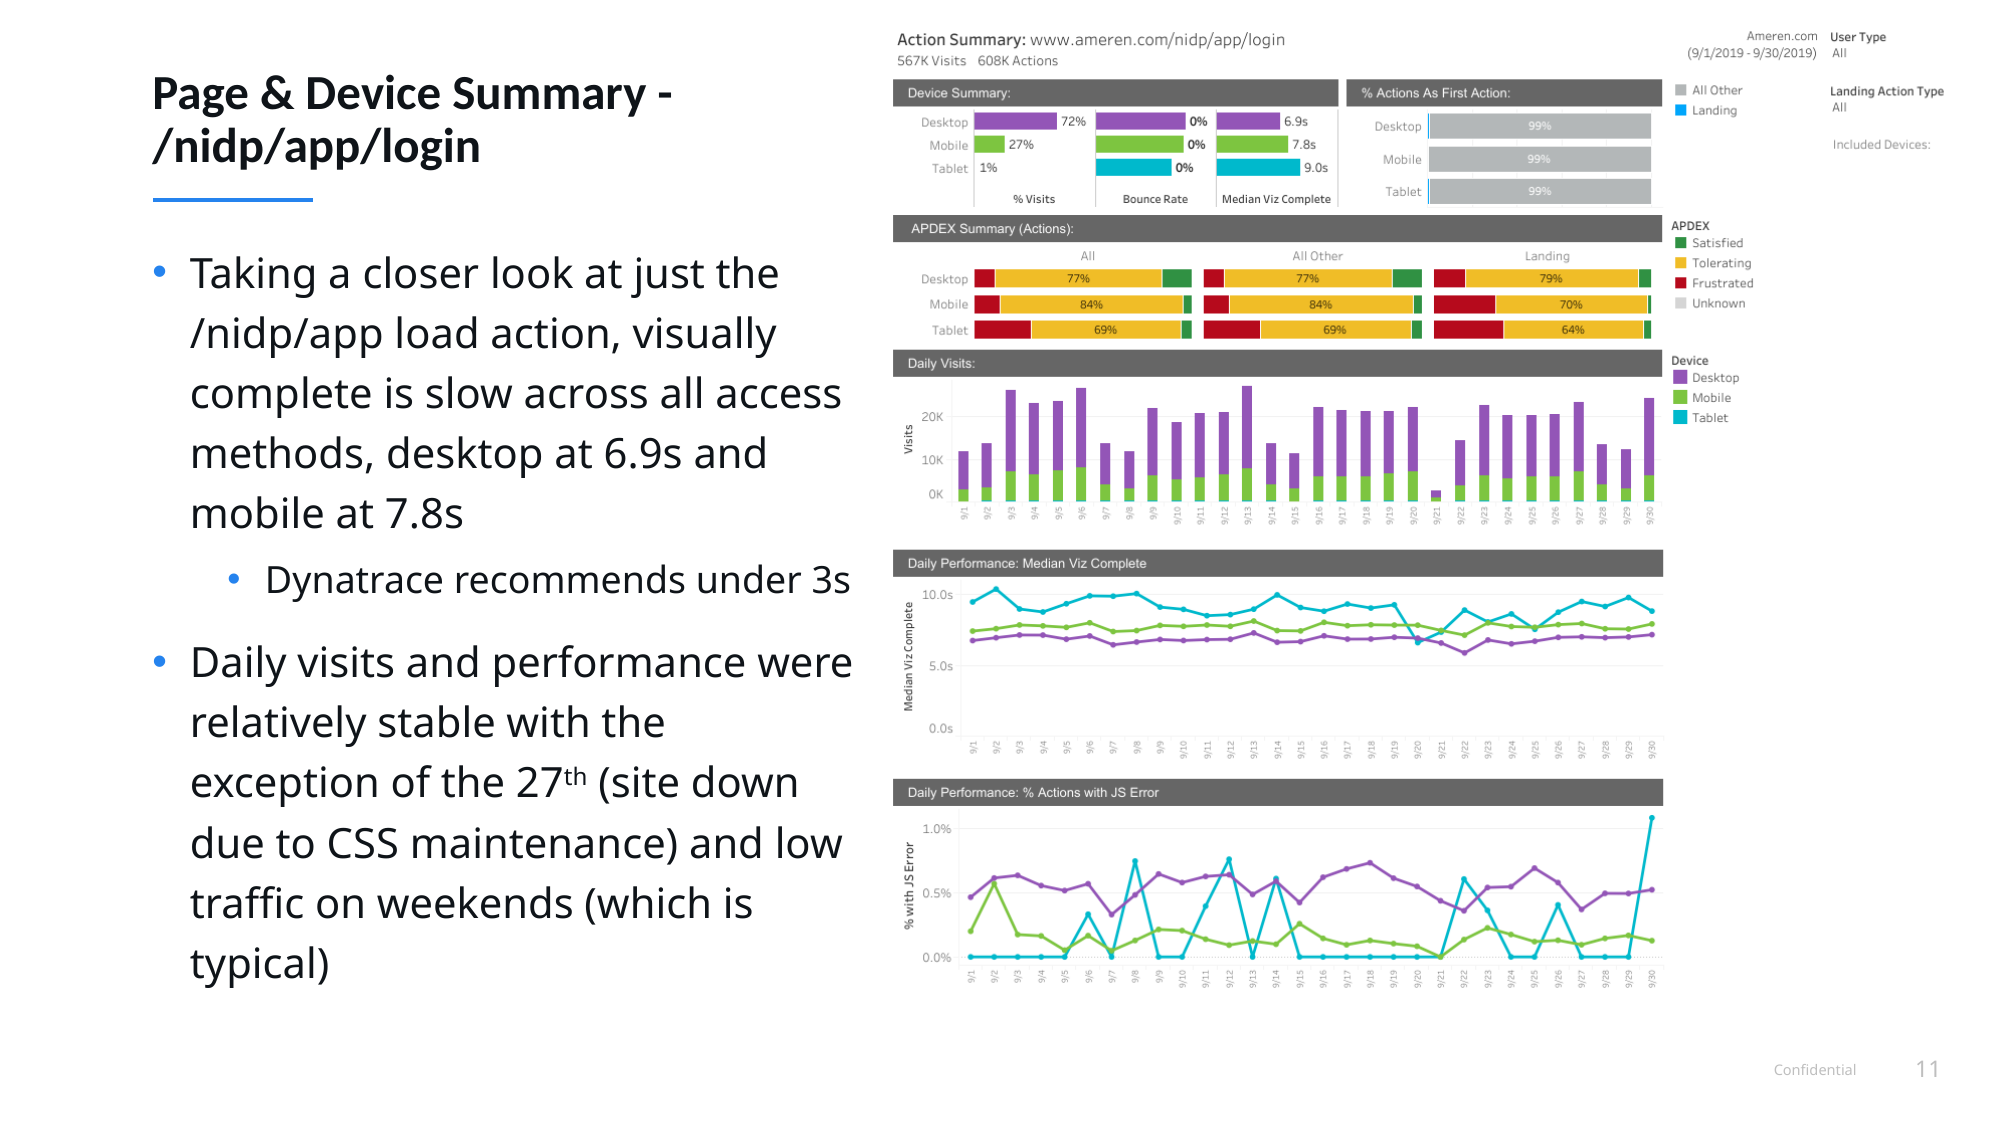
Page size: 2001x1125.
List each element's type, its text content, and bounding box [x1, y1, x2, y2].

list Taking a closer look at just the /nidp/app load action, visually complete is slow across all access methods, desktop at 6.9s and mobile at 7.8s Dynatrace recommends under 3s Daily visits and performance were relatively stable with the exception of the 27th (site down due to CSS maintenance) and low traffic on weekends (which is typical) [137, 229, 878, 1066]
picture [877, 11, 1999, 1016]
title Page & Device Summary - /nidp/app/login [137, 59, 877, 181]
